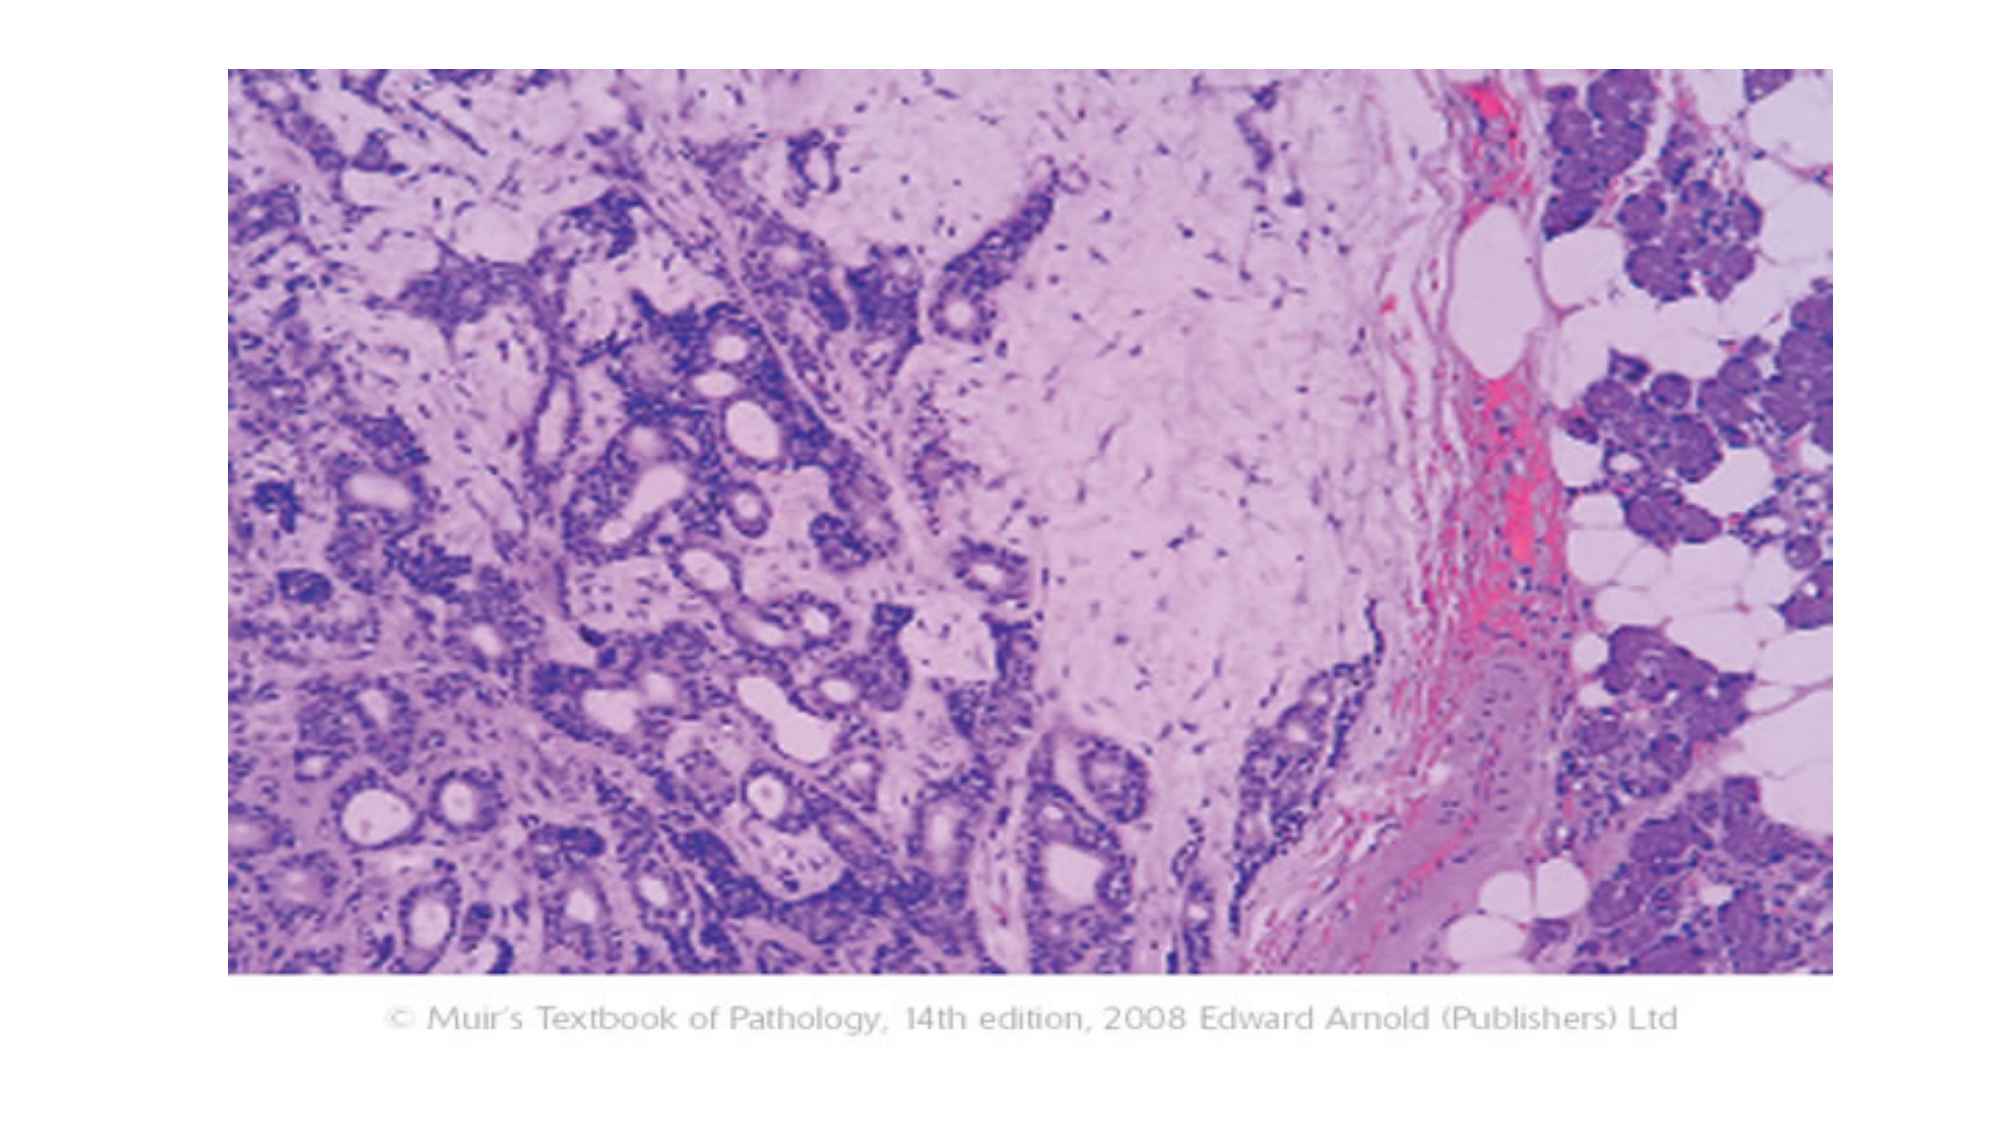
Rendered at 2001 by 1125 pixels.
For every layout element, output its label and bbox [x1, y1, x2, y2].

list [228, 69, 1833, 1069]
